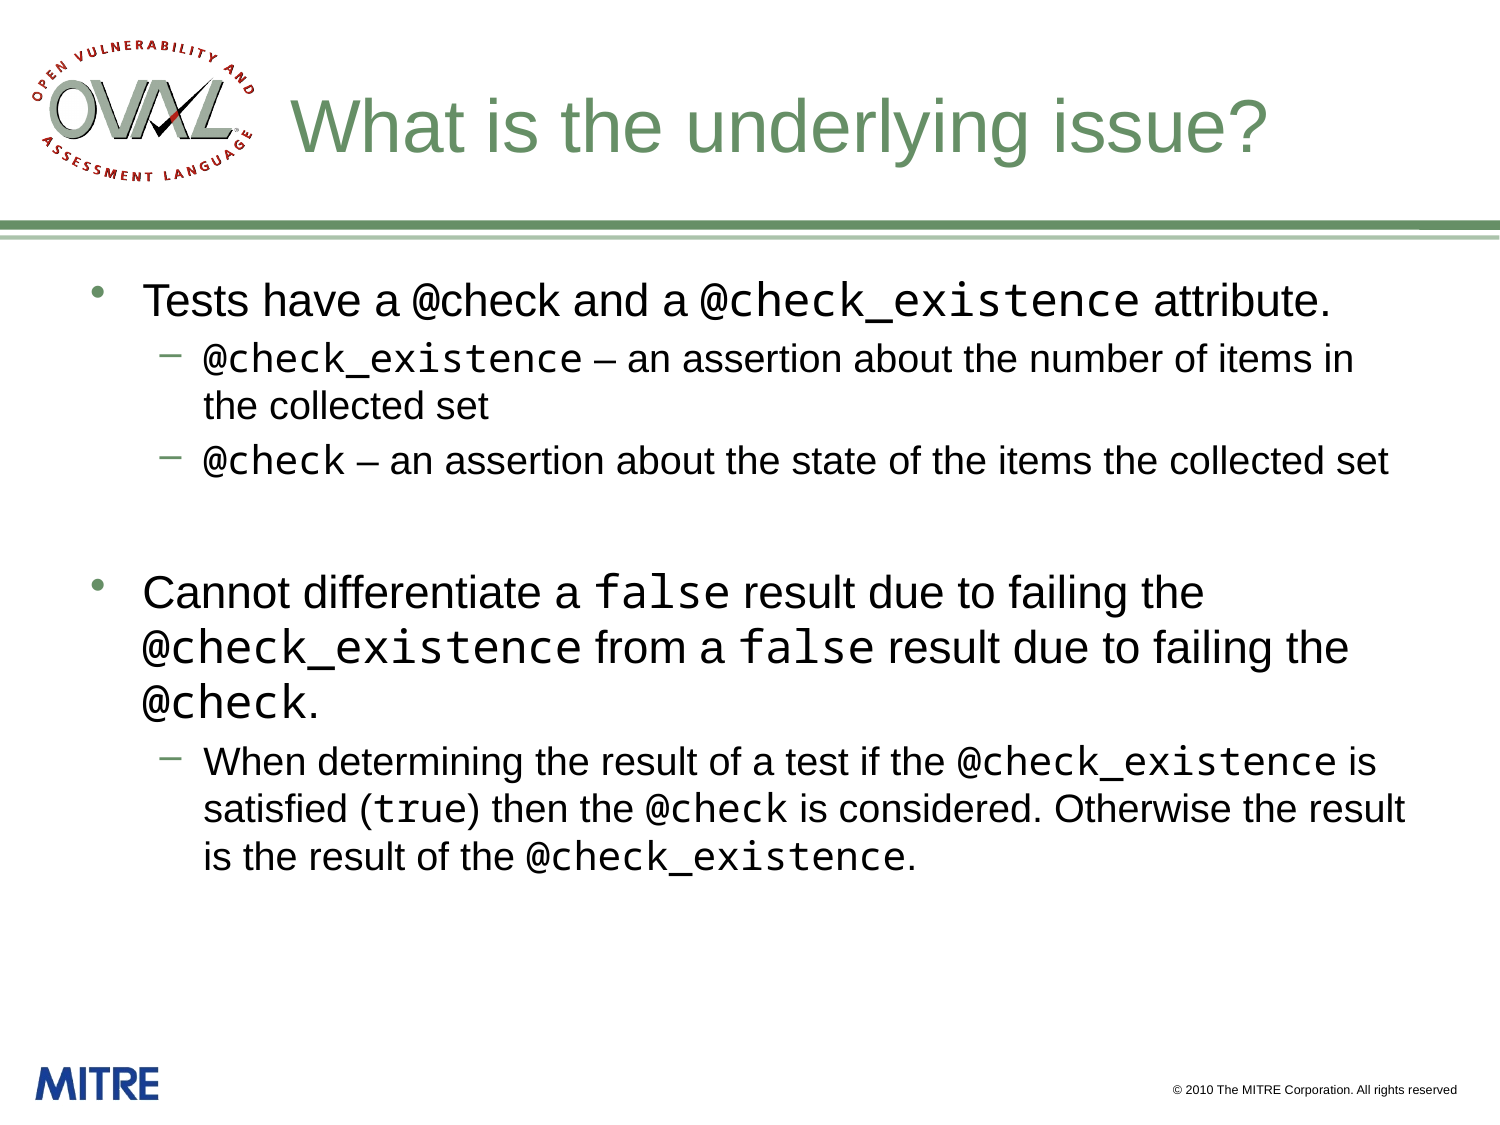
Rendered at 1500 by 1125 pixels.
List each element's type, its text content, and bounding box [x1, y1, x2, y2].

title What is the underlying issue? [274, 44, 1438, 201]
picture [0, 0, 313, 238]
list Tests have a @check and a @check_existence attribute. @check_existence – an assertion about the number of items in the collected set @check – an assertion about the state of the items the collected set Cannot differentiate a false result due to failing the @check_existence from a false result due to failing the @check. When determining the result of a test if the @check_existence is satisfied (true) then the @check is considered. Otherwise the result is the result of the @check_existence. [74, 262, 1426, 990]
picture [30, 1064, 163, 1106]
